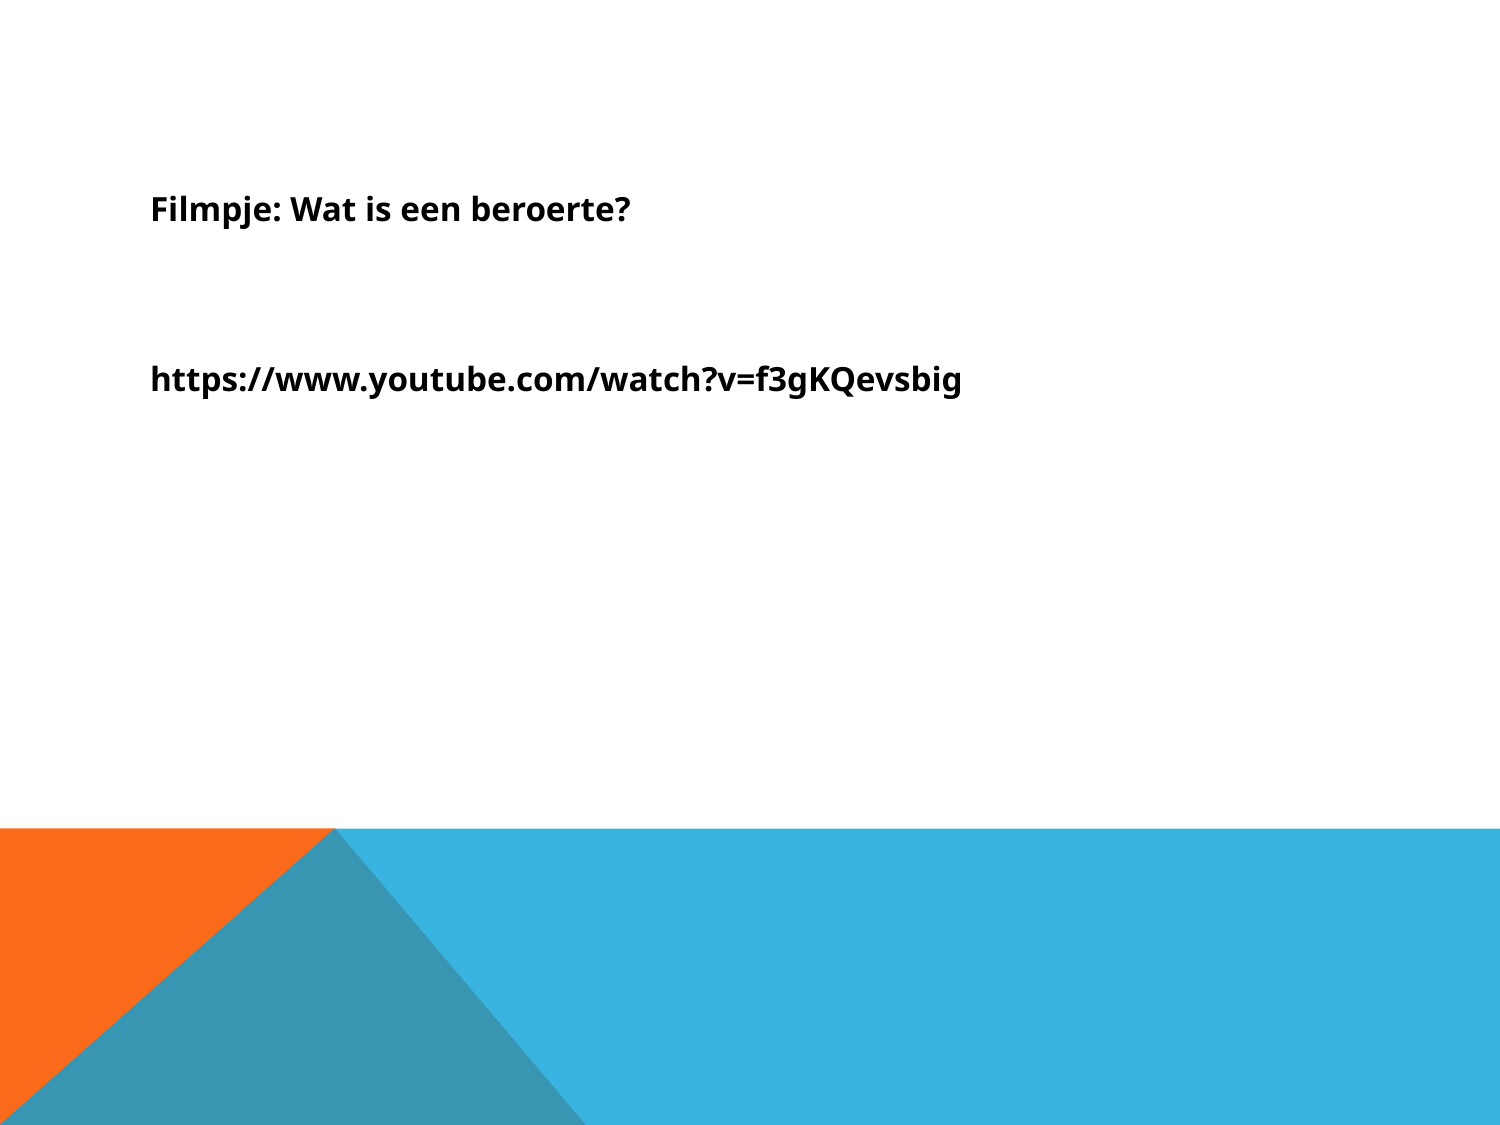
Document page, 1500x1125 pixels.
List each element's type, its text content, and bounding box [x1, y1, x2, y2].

list Filmpje: Wat is een beroerte? https://www.youtube.com/watch?v=f3gKQevsbig [135, 180, 1369, 768]
